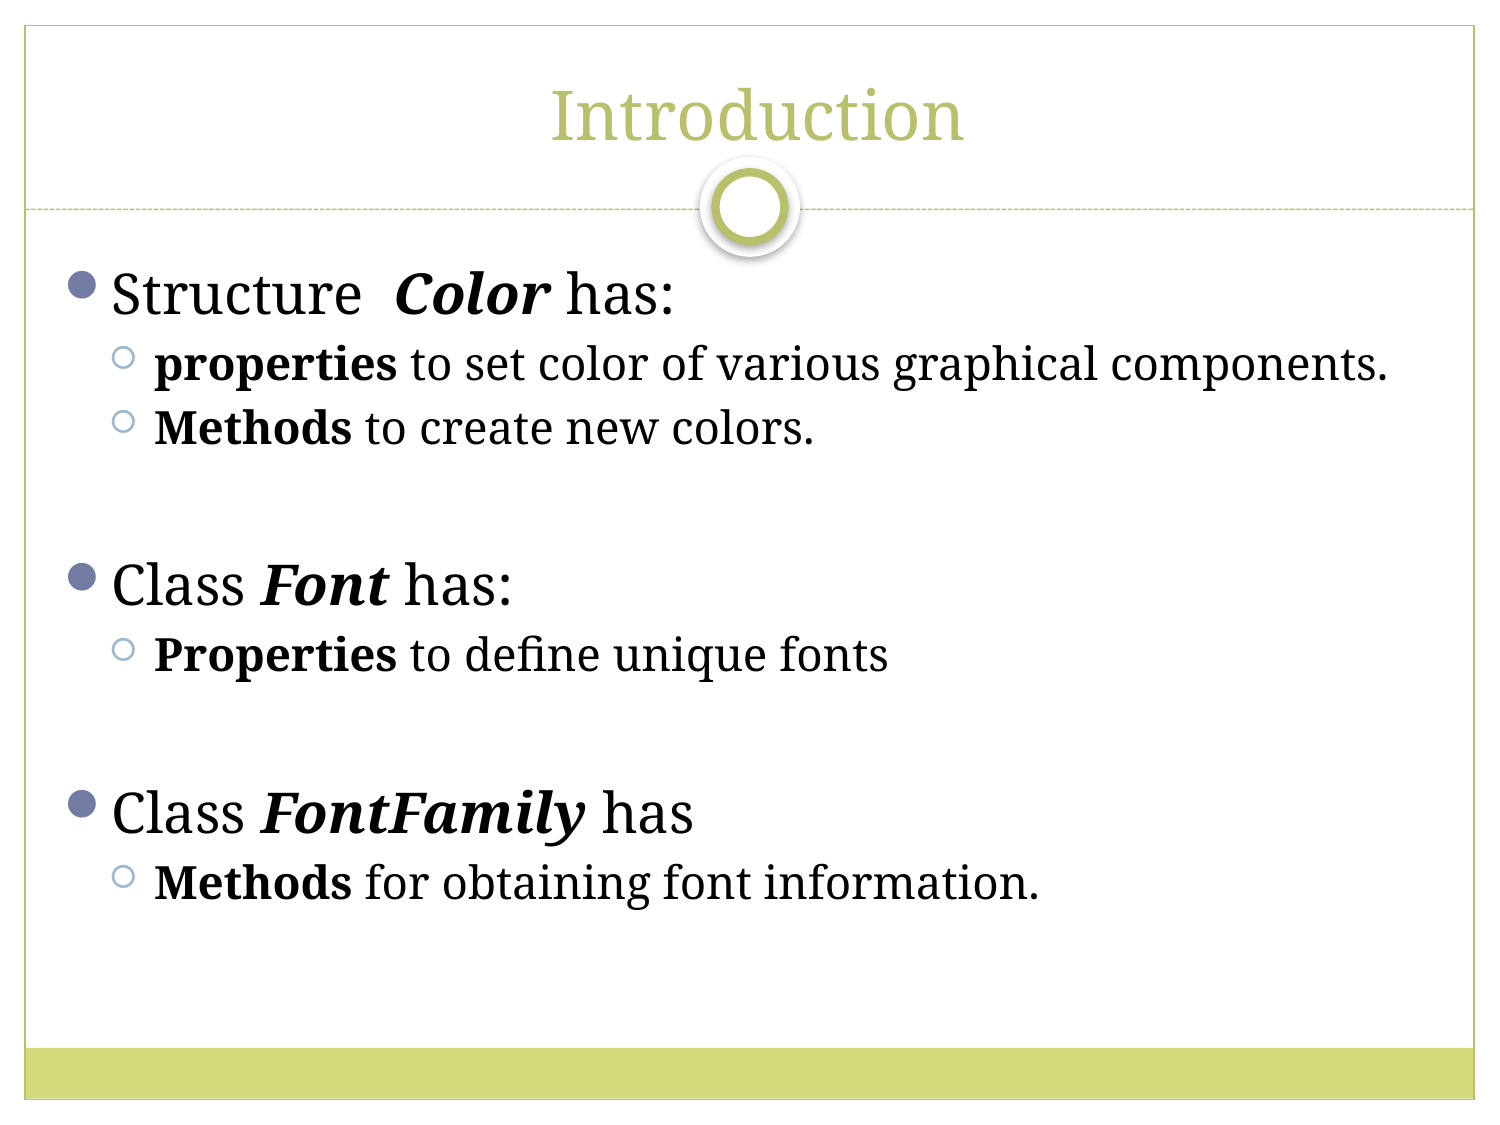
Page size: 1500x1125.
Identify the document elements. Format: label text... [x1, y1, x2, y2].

title Introduction [49, 37, 1450, 162]
list Structure Color has: properties to set color of various graphical components. Methods to create new colors. Class Font has: Properties to define unique fonts Class FontFamily has Methods for obtaining font information. [49, 250, 1445, 1001]
